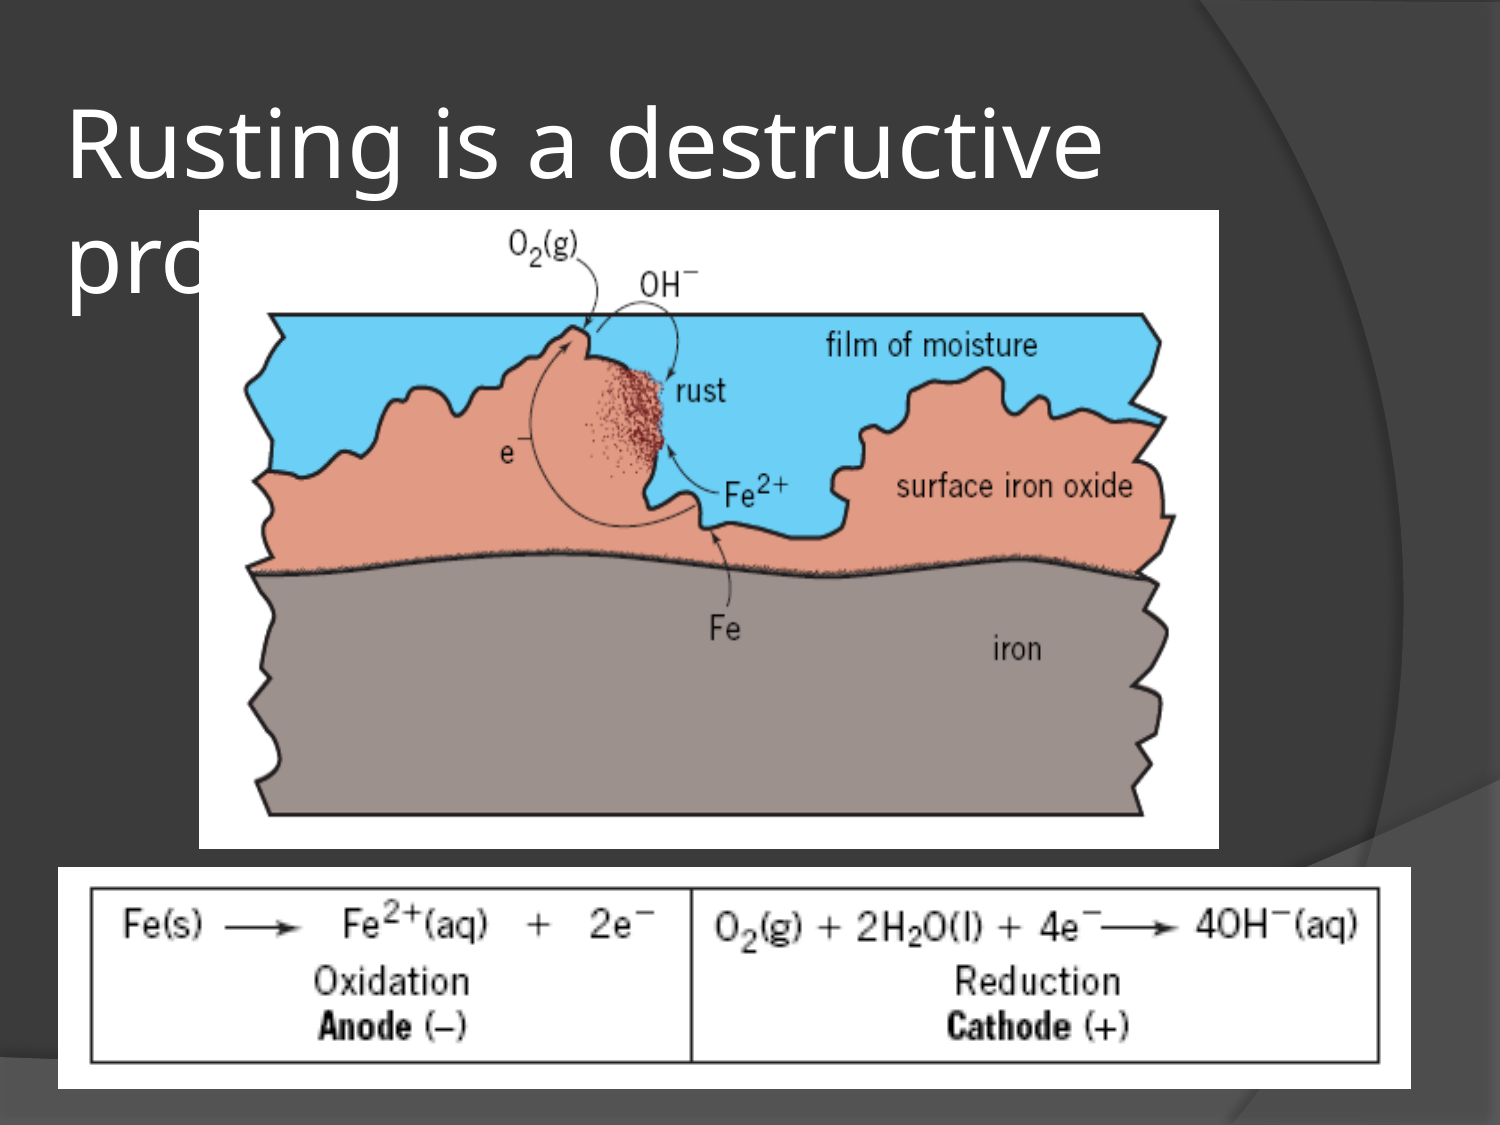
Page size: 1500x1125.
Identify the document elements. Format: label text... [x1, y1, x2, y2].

text_box Rusting is a destructive process [49, 75, 1475, 213]
picture [198, 210, 1219, 849]
picture [58, 866, 1411, 1090]
